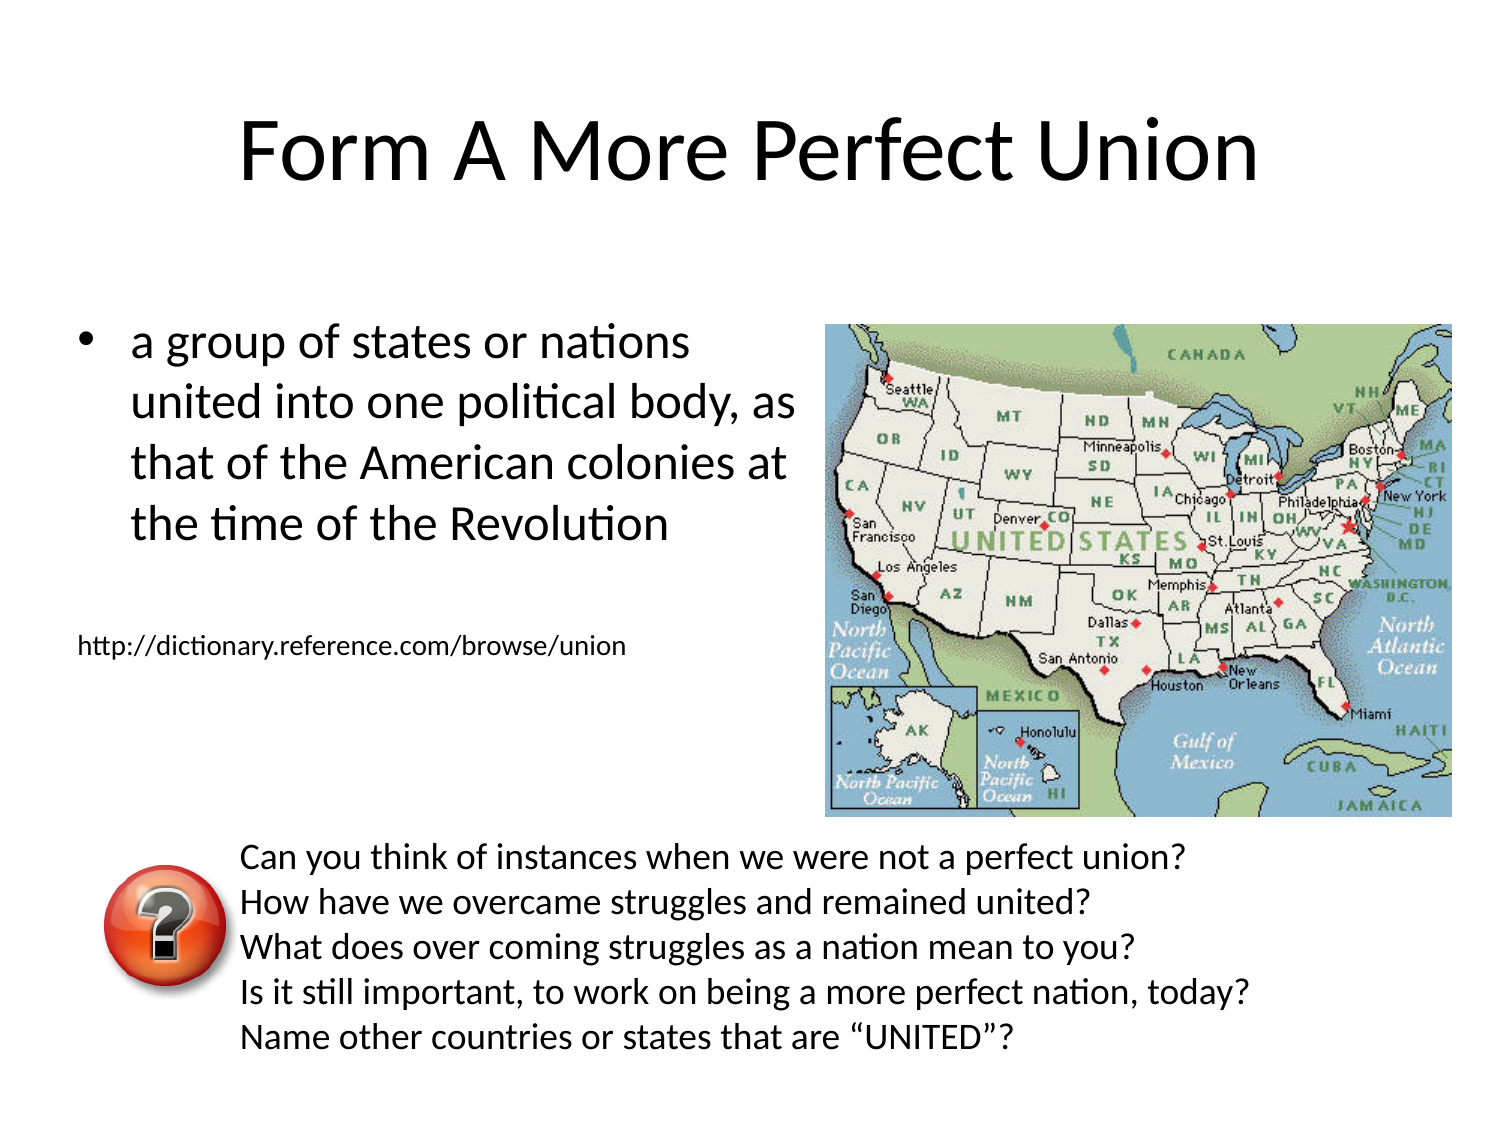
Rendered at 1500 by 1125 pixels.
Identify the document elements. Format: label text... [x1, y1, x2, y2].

list a group of states or nations united into one political body, as that of the American colonies at the time of the Revolution http://dictionary.reference.com/browse/union [62, 299, 825, 713]
picture [824, 324, 1453, 818]
picture [99, 862, 238, 1001]
text_box Can you think of instances when we were not a perfect union? How have we overcame struggles and remained united? What does over coming struggles as a nation mean to you? Is it still important, to work on being a more perfect nation, today? Name other countries or states that are “UNITED”? [224, 824, 1425, 1065]
title Form A More Perfect Union [75, 50, 1425, 238]
